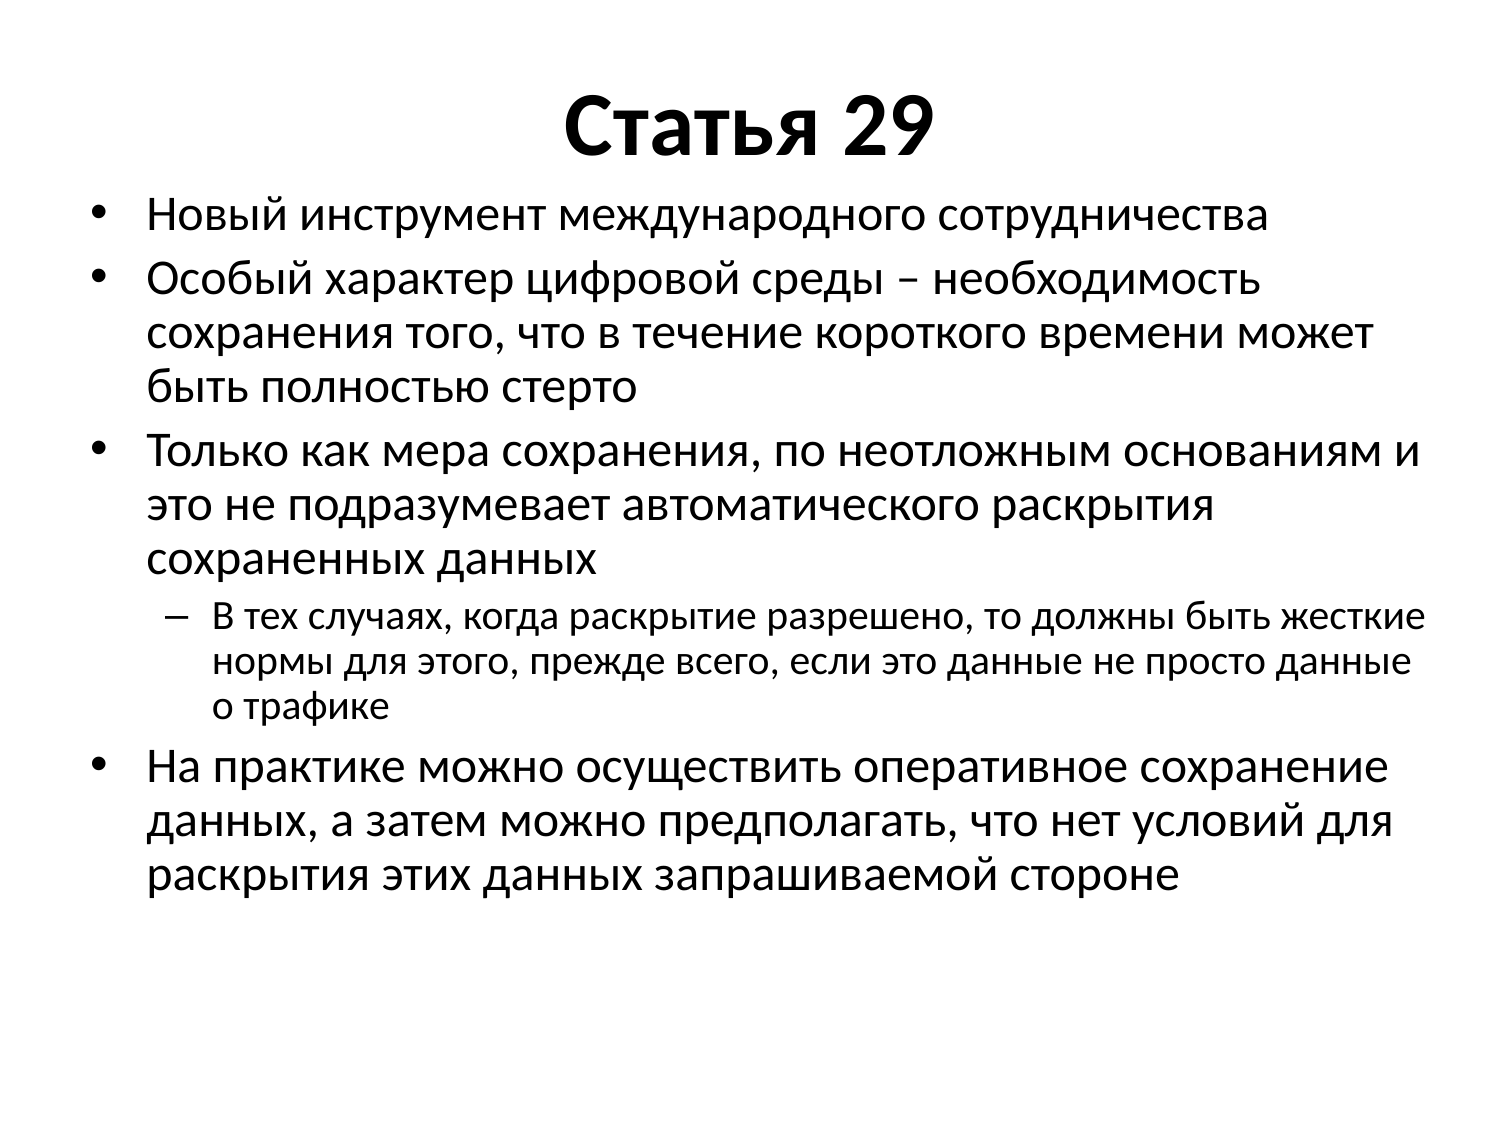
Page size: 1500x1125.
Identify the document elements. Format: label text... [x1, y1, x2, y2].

list Новый инструмент международного сотрудничества Особый характер цифровой среды – необходимость сохранения того, что в течение короткого времени может быть полностью стерто Только как мера сохранения, по неотложным основаниям и это не подразумевает автоматического раскрытия сохраненных данных В тех случаях, когда раскрытие разрешено, то должны быть жесткие нормы для этого, прежде всего, если это данные не просто данные о трафике На практике можно осуществить оперативное сохранение данных, а затем можно предполагать, что нет условий для раскрытия этих данных запрашиваемой стороне [75, 180, 1453, 1042]
title Статья 29 [75, 45, 1425, 206]
